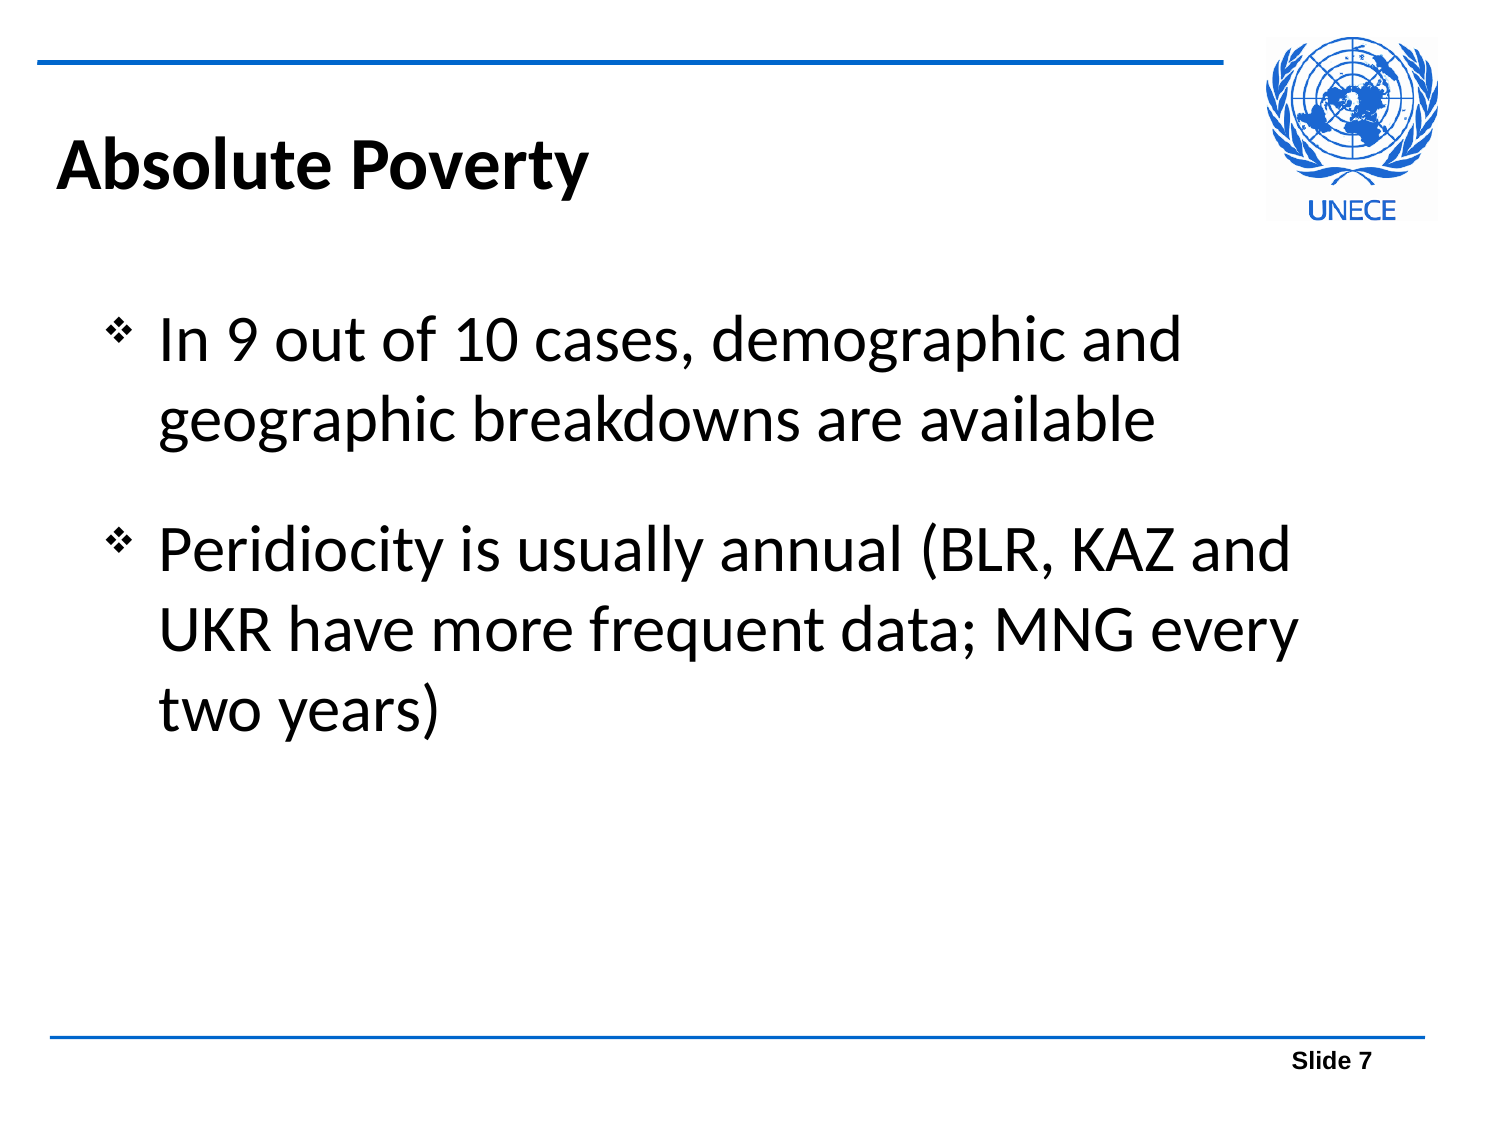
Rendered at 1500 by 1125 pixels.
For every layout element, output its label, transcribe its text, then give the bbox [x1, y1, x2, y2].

picture [1266, 37, 1438, 221]
list In 9 out of 10 cases, demographic and geographic breakdowns are available Peridiocity is usually annual (BLR, KAZ and UKR have more frequent data; MNG every two years) [87, 287, 1388, 1000]
title Absolute Poverty [41, 78, 1204, 241]
